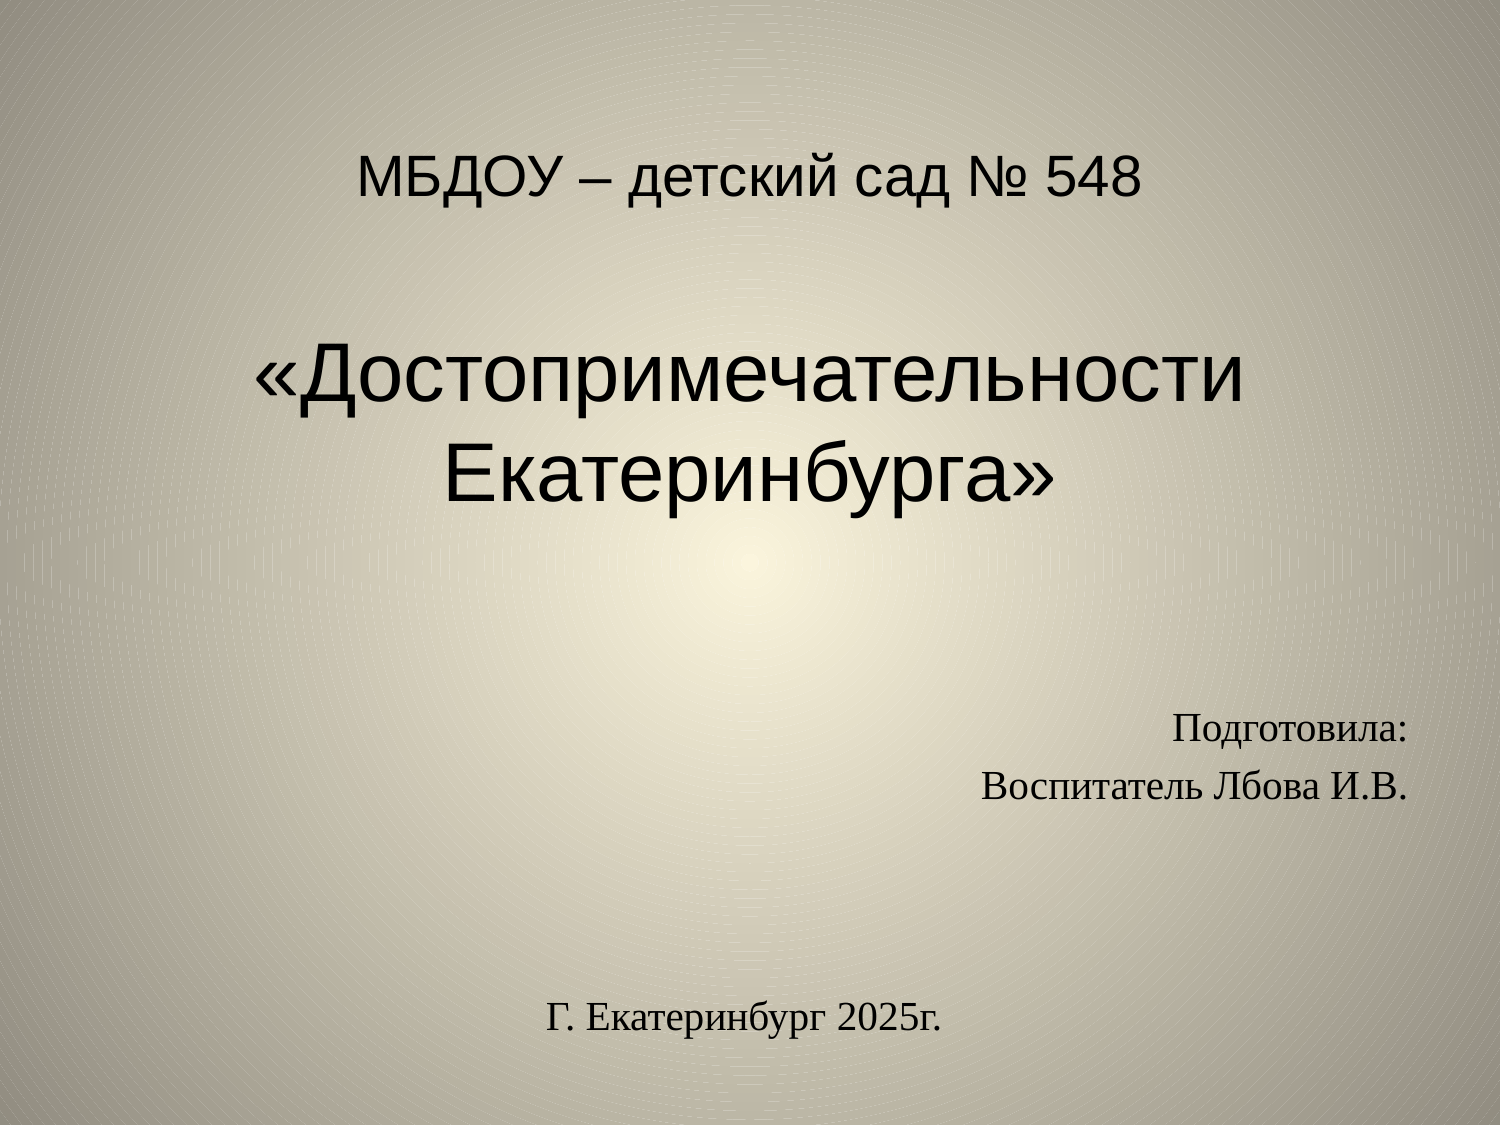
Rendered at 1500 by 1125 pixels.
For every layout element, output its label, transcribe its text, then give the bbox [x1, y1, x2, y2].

subtitle Подготовила: Воспитатель Лбова И.В. Г. Екатеринбург 2025г. [64, 692, 1424, 1047]
title МБДОУ – детский сад № 548 «Достопримечательности Екатеринбурга» [112, 66, 1388, 591]
